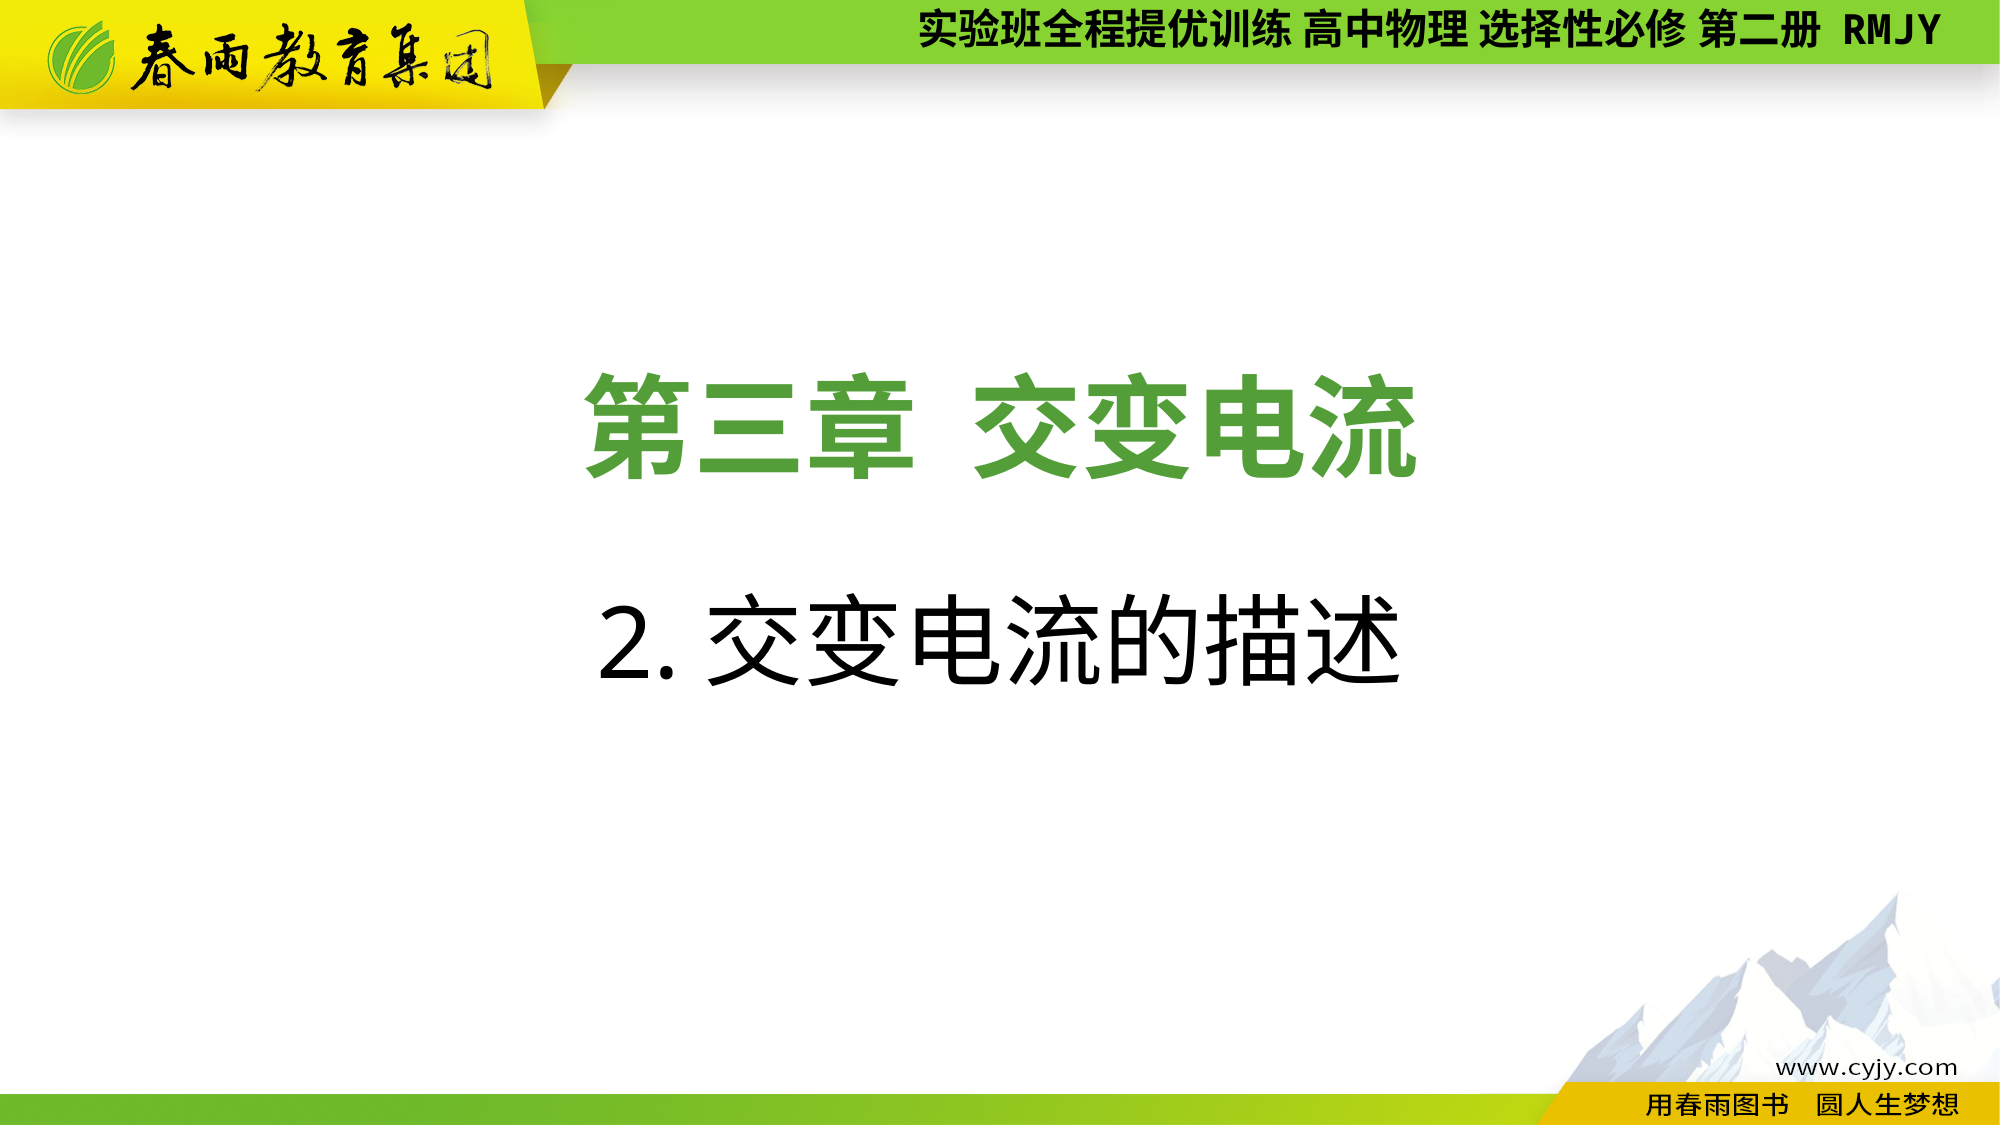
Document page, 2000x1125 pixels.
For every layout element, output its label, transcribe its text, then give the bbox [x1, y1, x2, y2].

text_box 2.交变电流的描述 [54, 511, 1946, 706]
picture [0, 0, 2000, 1125]
text_box 第三章 交变电流 [54, 282, 1946, 500]
